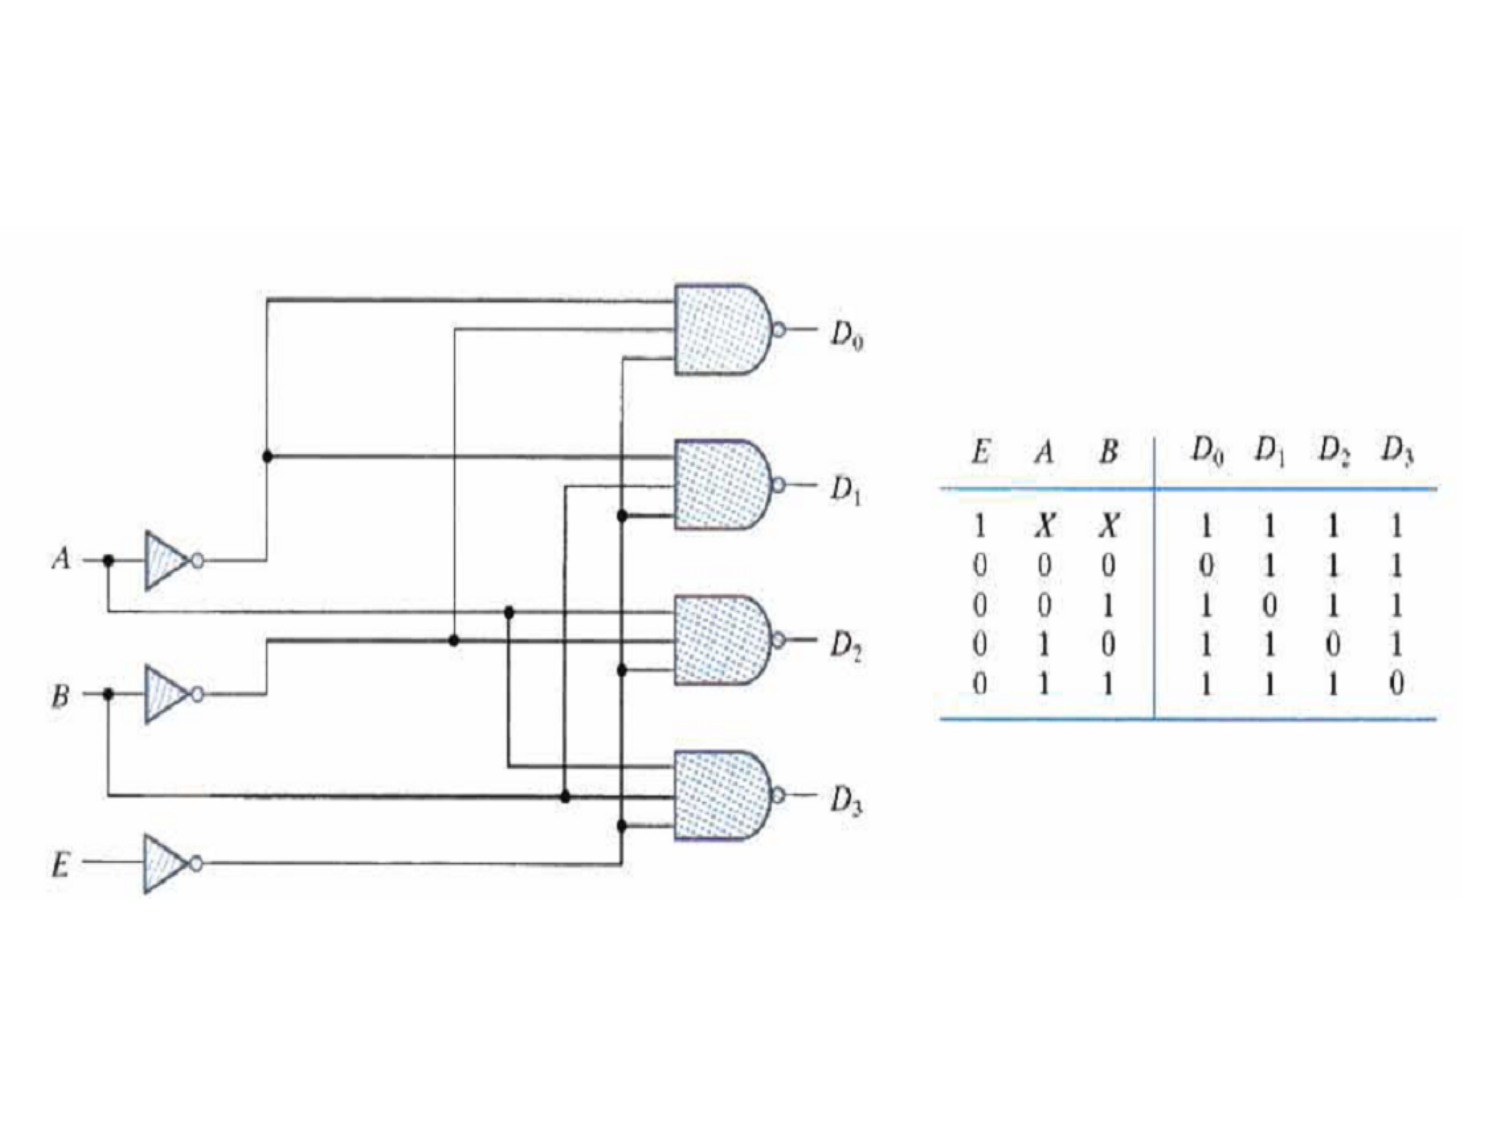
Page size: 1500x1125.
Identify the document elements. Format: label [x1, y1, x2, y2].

picture [0, 226, 1463, 899]
